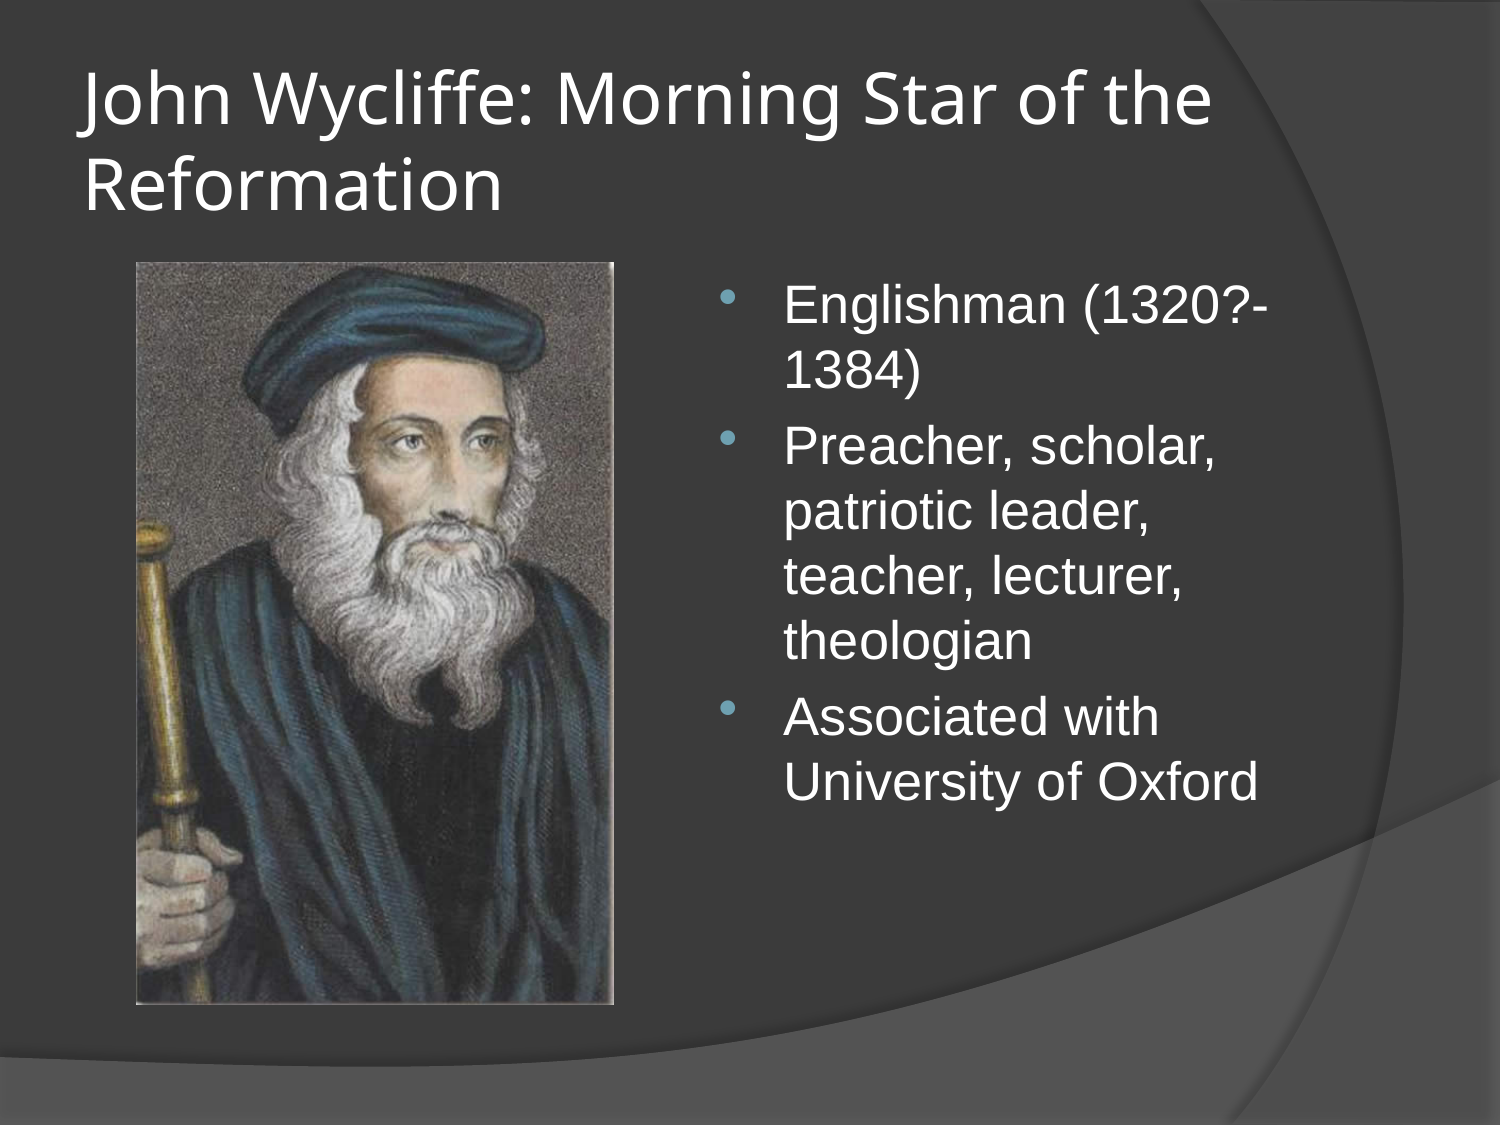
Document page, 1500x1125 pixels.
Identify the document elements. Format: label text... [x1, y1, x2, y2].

list Englishman (1320?-1384) Preacher, scholar, patriotic leader, teacher, lecturer, theologian Associated with University of Oxford [699, 262, 1300, 1005]
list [136, 262, 614, 1006]
title John Wycliffe: Morning Star of the Reformation [75, 45, 1300, 233]
